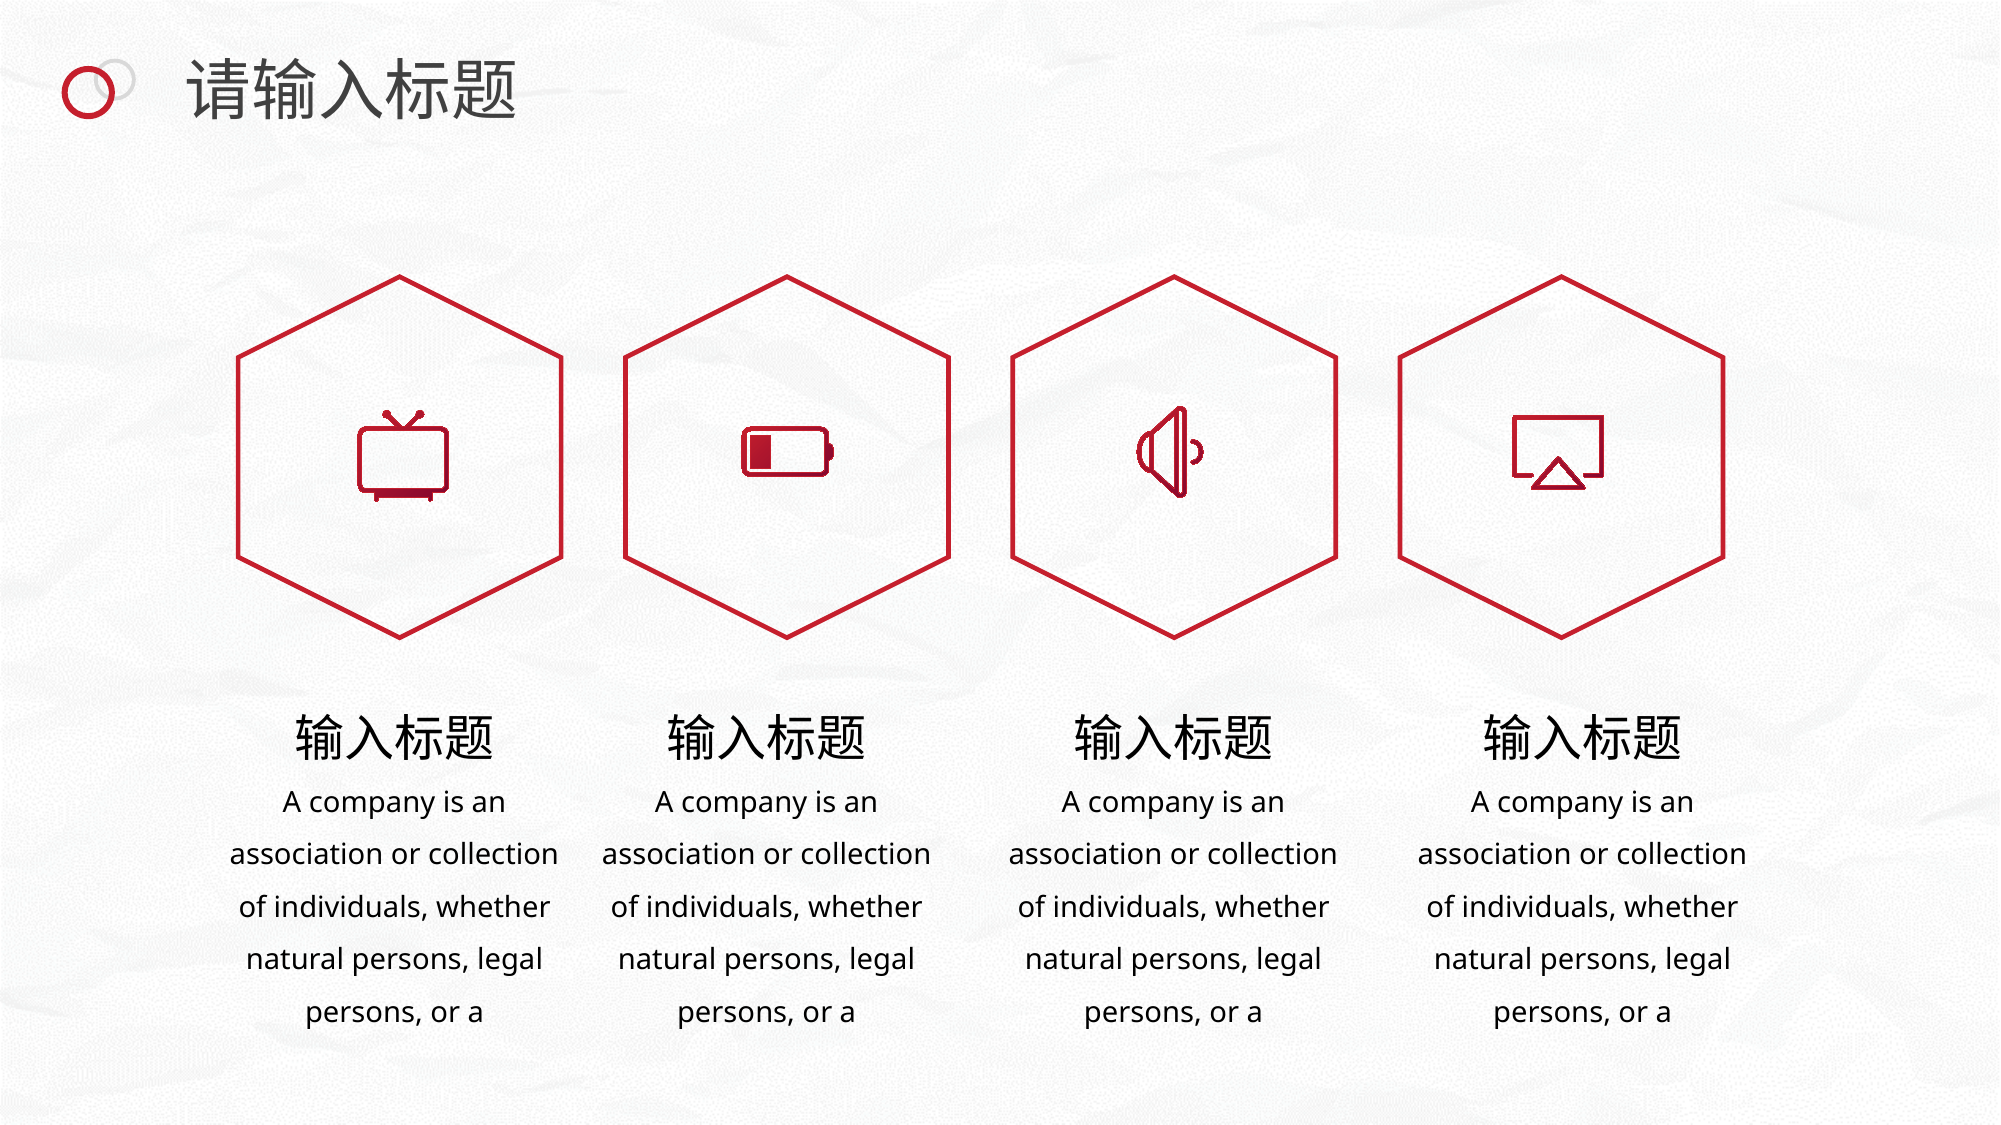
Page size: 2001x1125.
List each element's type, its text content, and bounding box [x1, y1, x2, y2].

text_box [0, 0, 2000, 1125]
text_box A company is an association or collection of individuals, whether natural persons, legal persons, or a [569, 758, 964, 860]
text_box A company is an association or collection of individuals, whether natural persons, legal persons, or a [1385, 758, 1780, 860]
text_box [238, 276, 1724, 638]
text_box 输入标题 [561, 699, 967, 742]
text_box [61, 58, 136, 120]
text_box 输入标题 [1377, 699, 1788, 742]
text_box 请输入标题 [169, 40, 534, 136]
text_box 输入标题 [967, 699, 1377, 742]
text_box 输入标题 [189, 699, 561, 742]
text_box A company is an association or collection of individuals, whether natural persons, legal persons, or a [197, 758, 569, 860]
text_box A company is an association or collection of individuals, whether natural persons, legal persons, or a [976, 758, 1371, 860]
